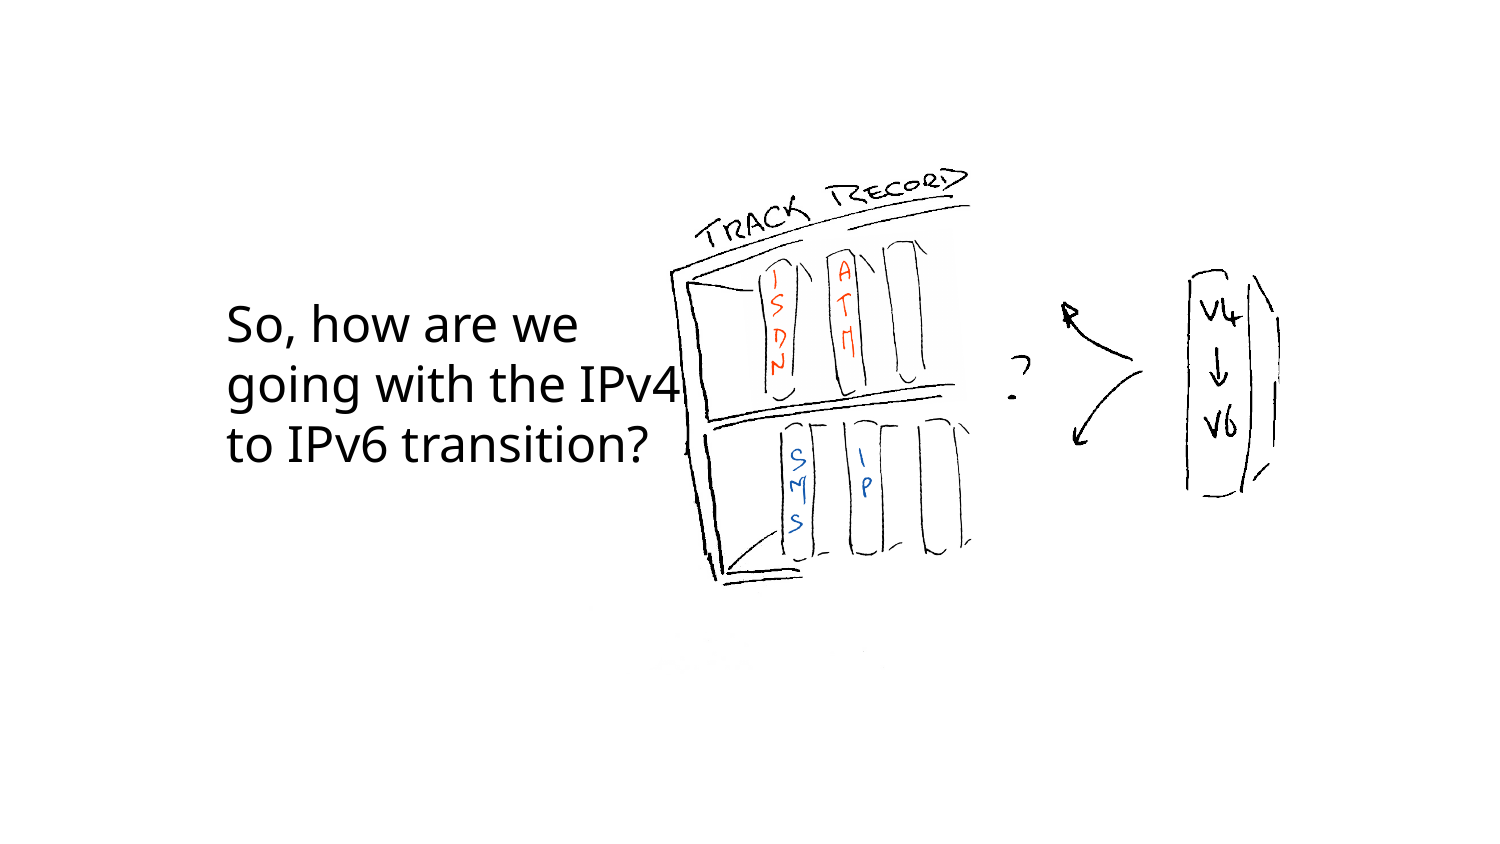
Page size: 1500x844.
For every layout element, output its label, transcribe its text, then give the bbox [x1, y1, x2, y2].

list So, how are we going with the IPv4 to IPv6 transition? [211, 285, 583, 663]
picture [588, 124, 1280, 675]
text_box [763, 405, 988, 567]
